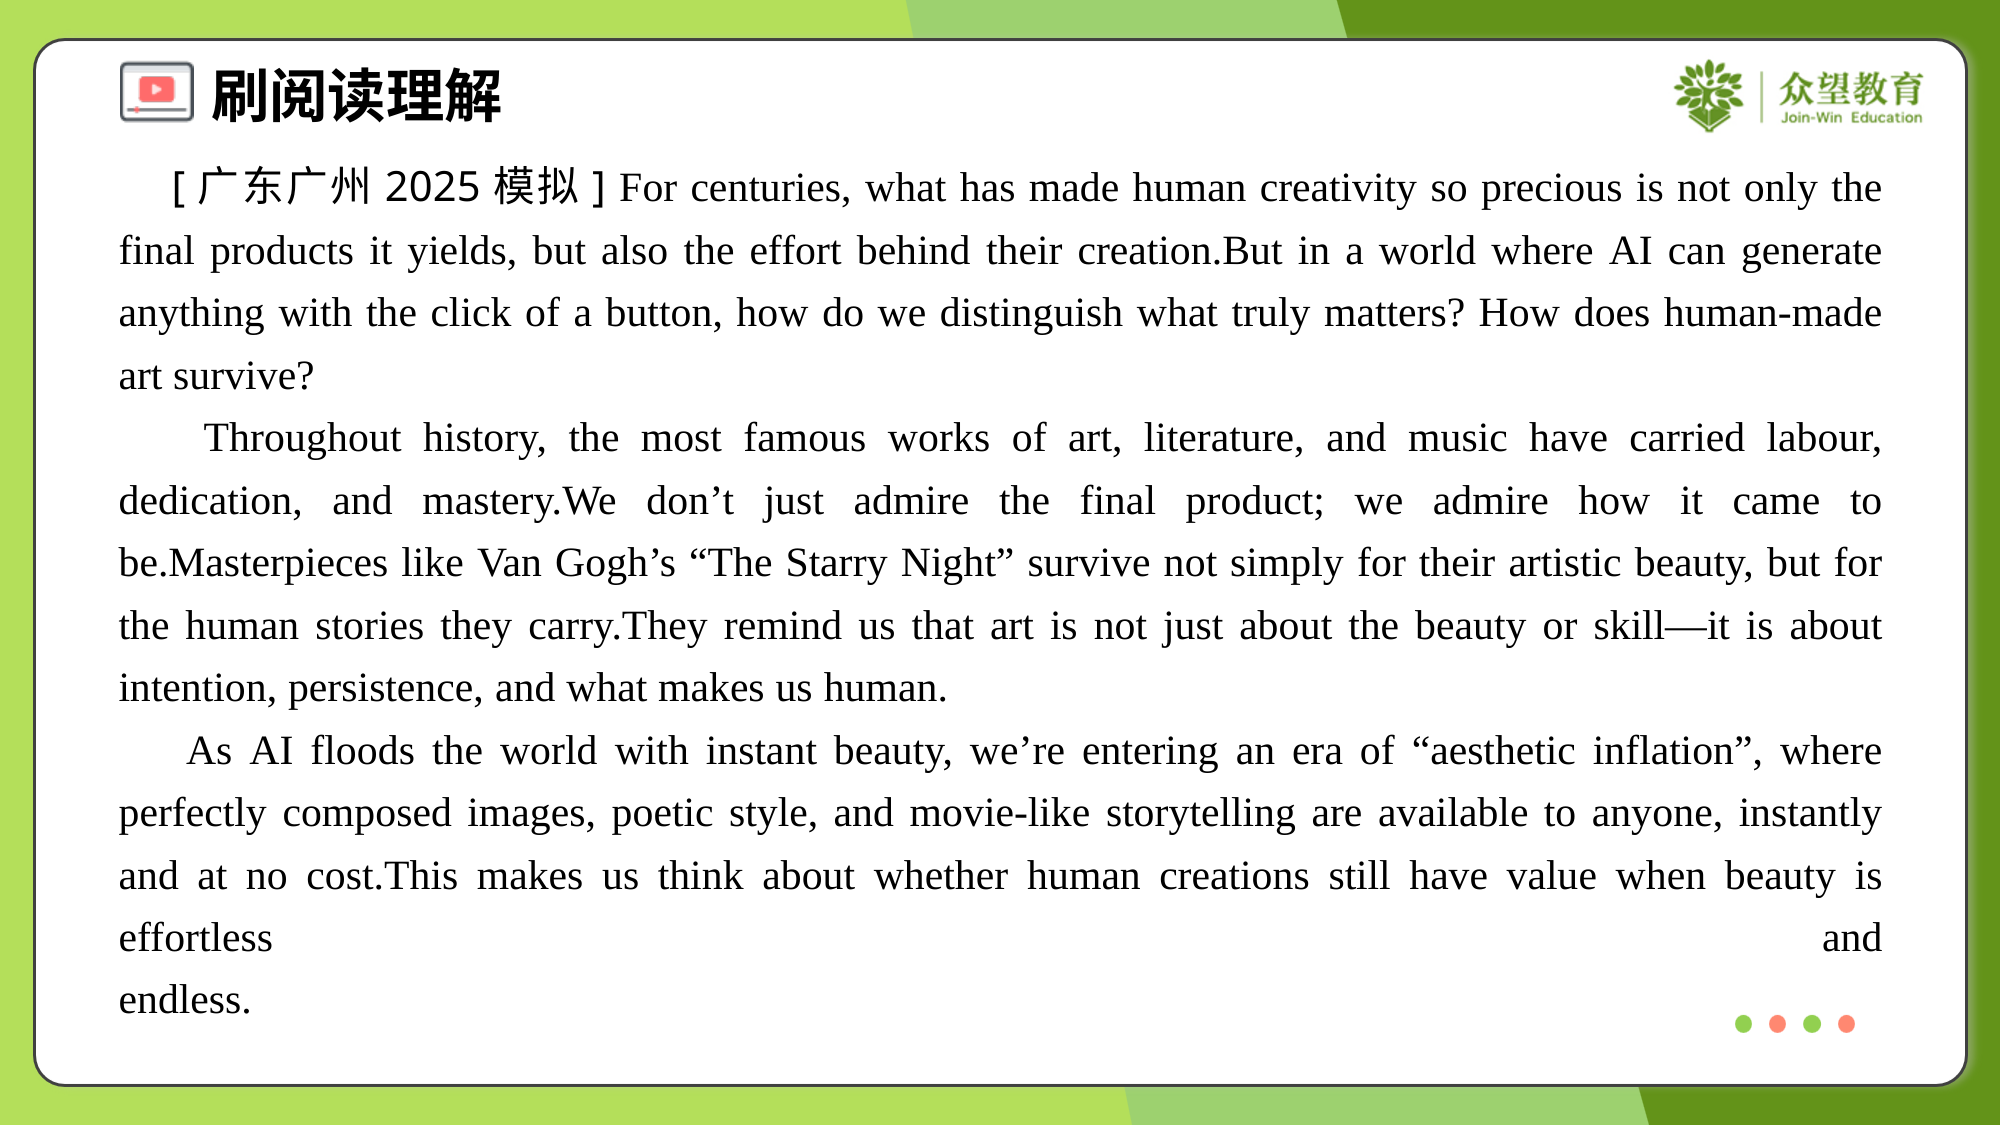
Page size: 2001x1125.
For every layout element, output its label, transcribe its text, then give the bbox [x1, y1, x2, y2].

text_box [广东广州2025模拟] For centuries, what has made human creativity so precious is not only the final products it yields, but also the effort behind their creation.But in a world where AI can generate anything with the click of a button, how do we distinguish what truly matters? How does human-made art survive? Throughout history, the most famous works of art, literature, and music have carried labour, dedication, and mastery.We don’t just admire the final product; we admire how it came to be.Masterpieces like Van Gogh’s “The Starry Night” survive not simply for their artistic beauty, but for the human stories they carry.They remind us that art is not just about the beauty or skill—it is about intention, persistence, and what makes us human. As AI floods the world with instant beauty, we’re entering an era of “aesthetic inflation”, where perfectly composed images, poetic style, and movie-like storytelling are available to anyone, instantly and at no cost.This makes us think about whether human creations still have value when beauty is effortless and endless.#3 [118, 147, 1883, 954]
picture [0, 0, 2000, 1125]
